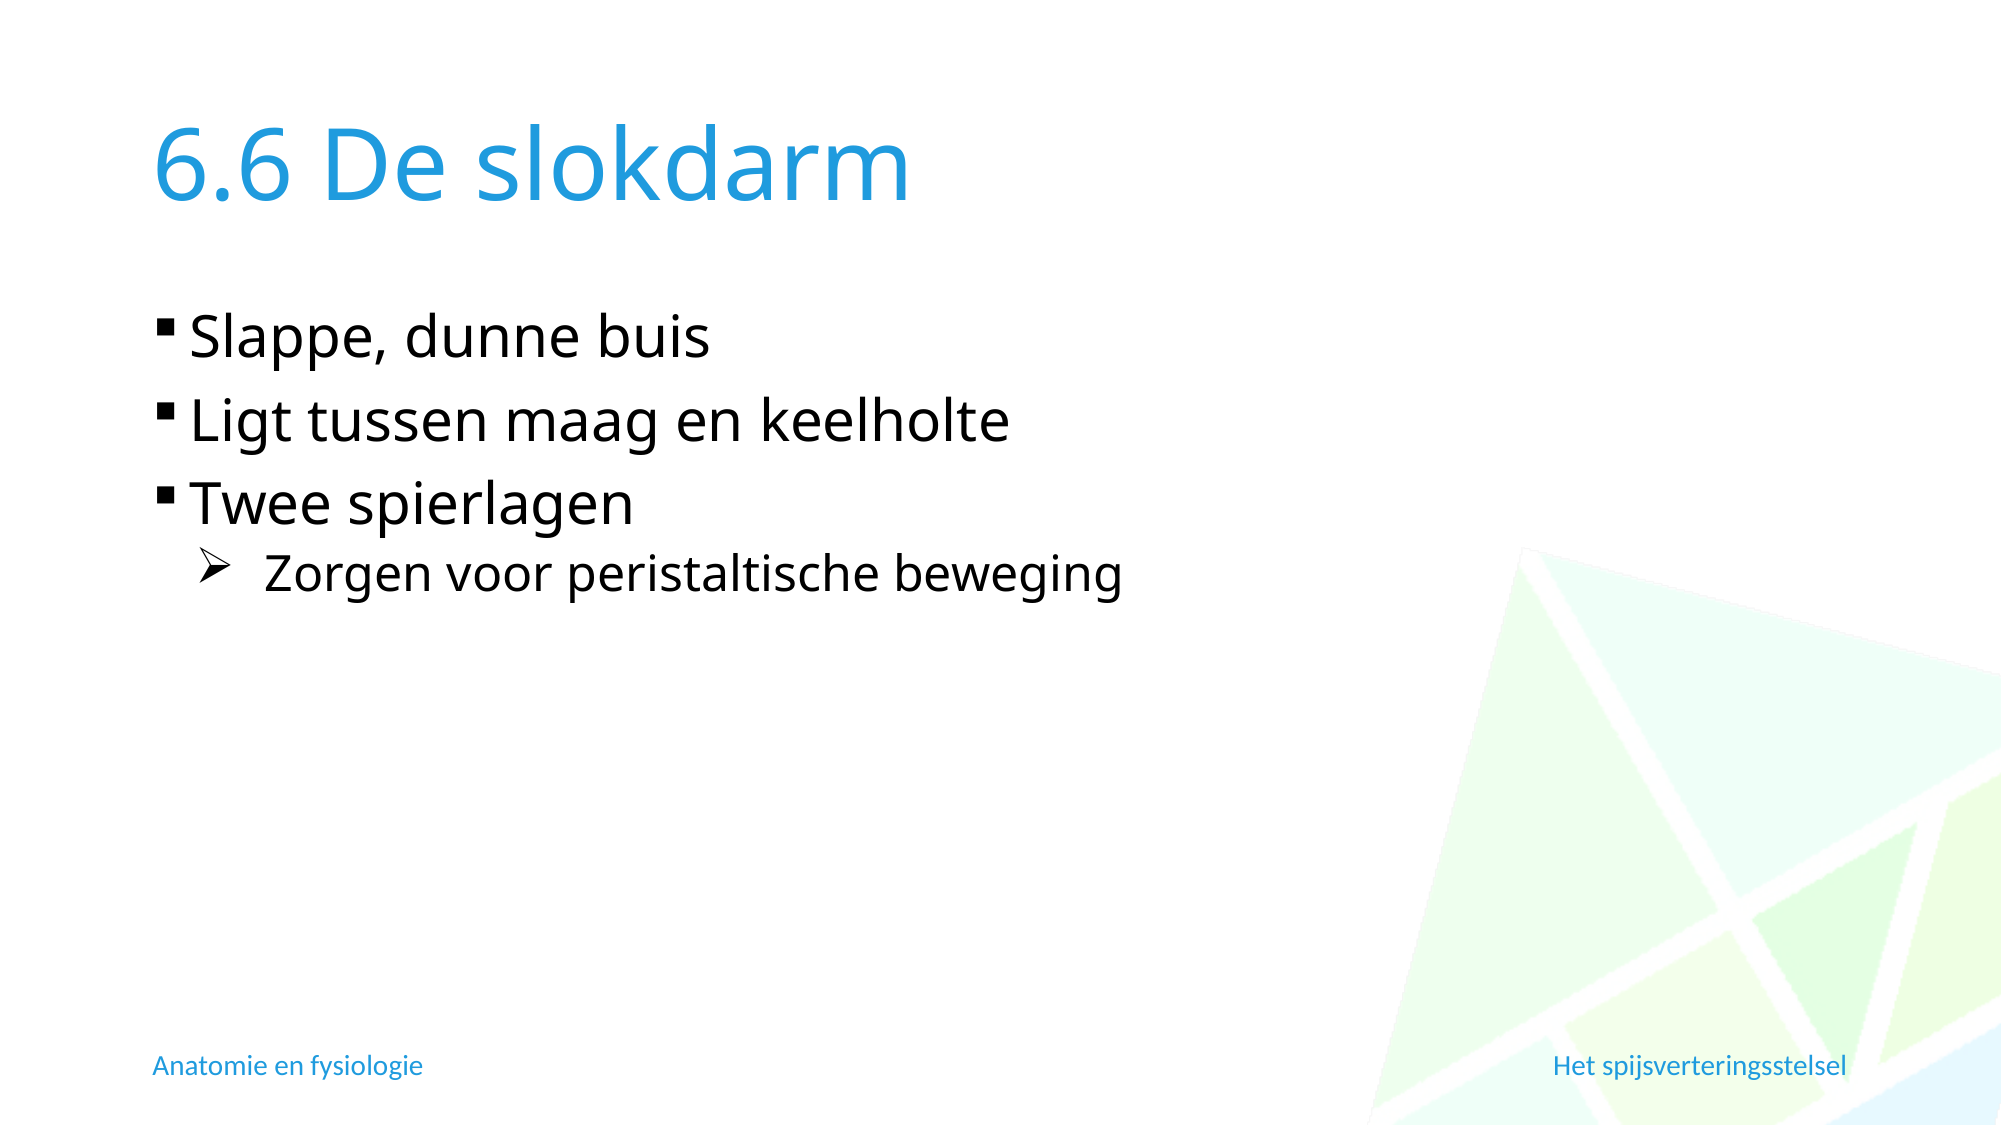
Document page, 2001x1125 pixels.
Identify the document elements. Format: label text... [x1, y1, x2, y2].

list Slappe, dunne buis Ligt tussen maag en keelholte Twee spierlagen Zorgen voor peristaltische beweging [137, 299, 1863, 1014]
list Anatomie en fysiologie [137, 1042, 588, 1103]
title 6.6 De slokdarm [137, 59, 1863, 278]
list Het spijsverteringsstelsel [1412, 1042, 1863, 1103]
